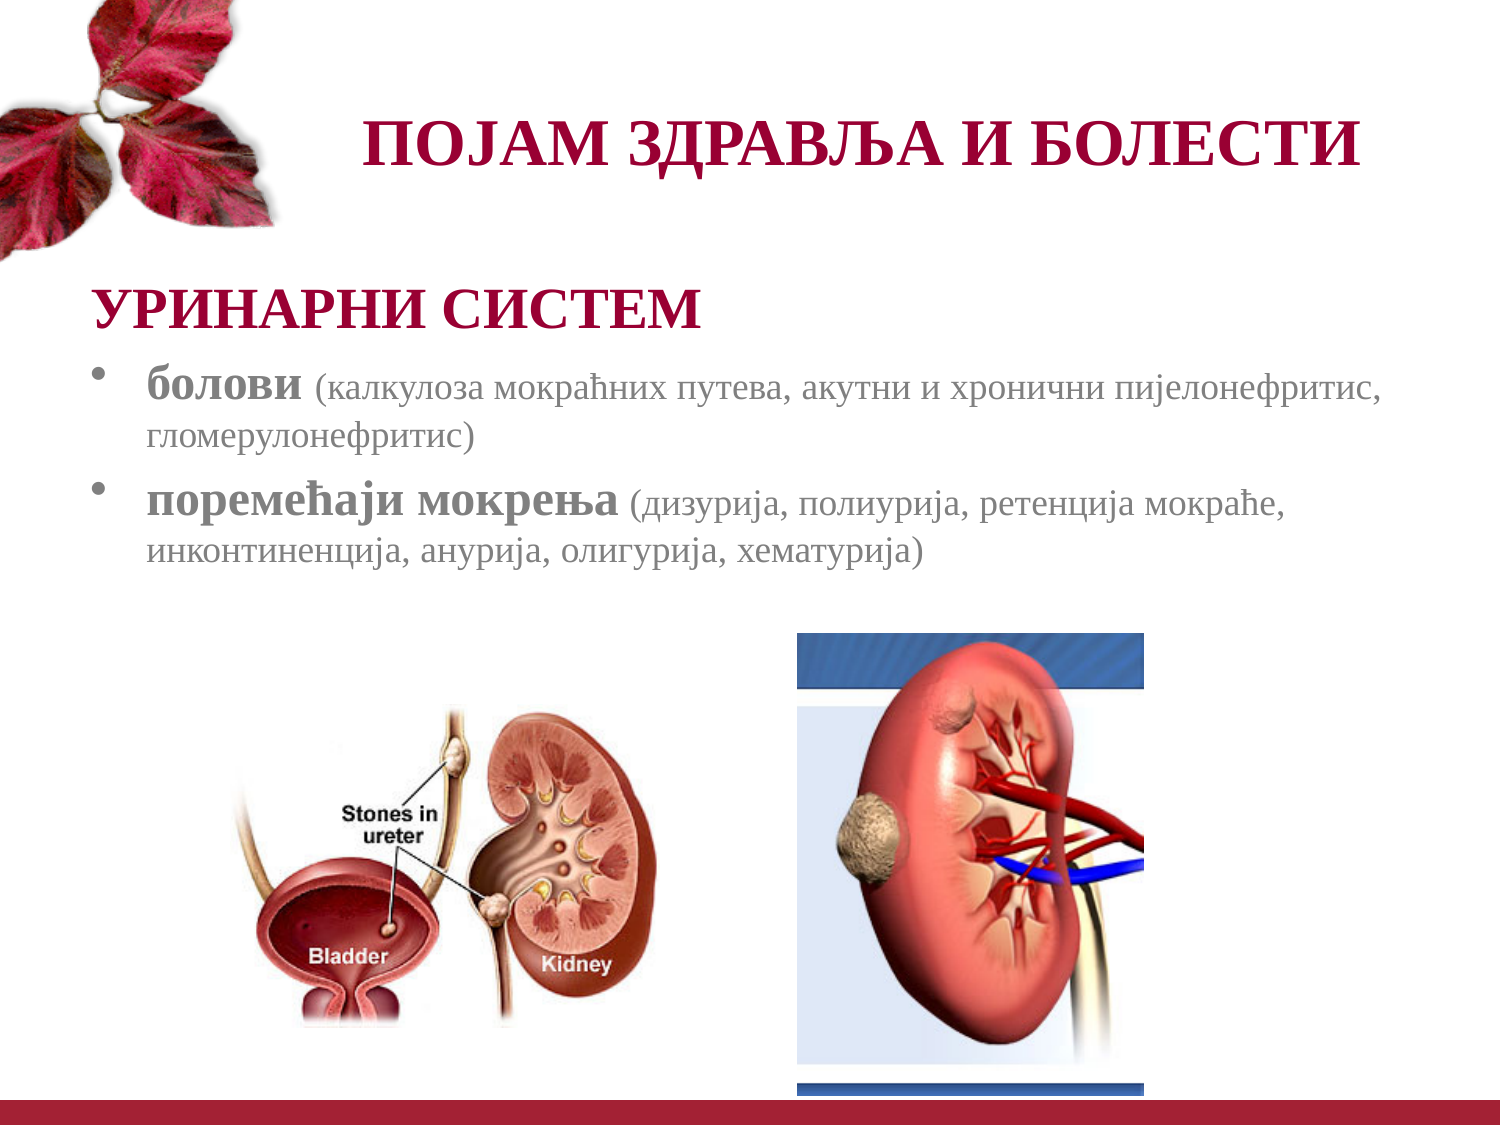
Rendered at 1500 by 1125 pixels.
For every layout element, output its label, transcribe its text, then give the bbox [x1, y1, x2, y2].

picture [0, 0, 295, 273]
list УРИНАРНИ СИСТЕМ болови (калкулоза мокраћних путева, акутни и хронични пијелонефритис, гломерулонефритис) поремећаји мокрења (дизурија, полиурија, ретенција мокраће, инконтиненција, анурија, олигурија, хематурија) [74, 262, 1426, 1006]
title ПОЈАМ ЗДРАВЉА И БОЛЕСТИ [289, 44, 1436, 233]
picture [229, 703, 661, 1028]
picture [796, 632, 1145, 1096]
